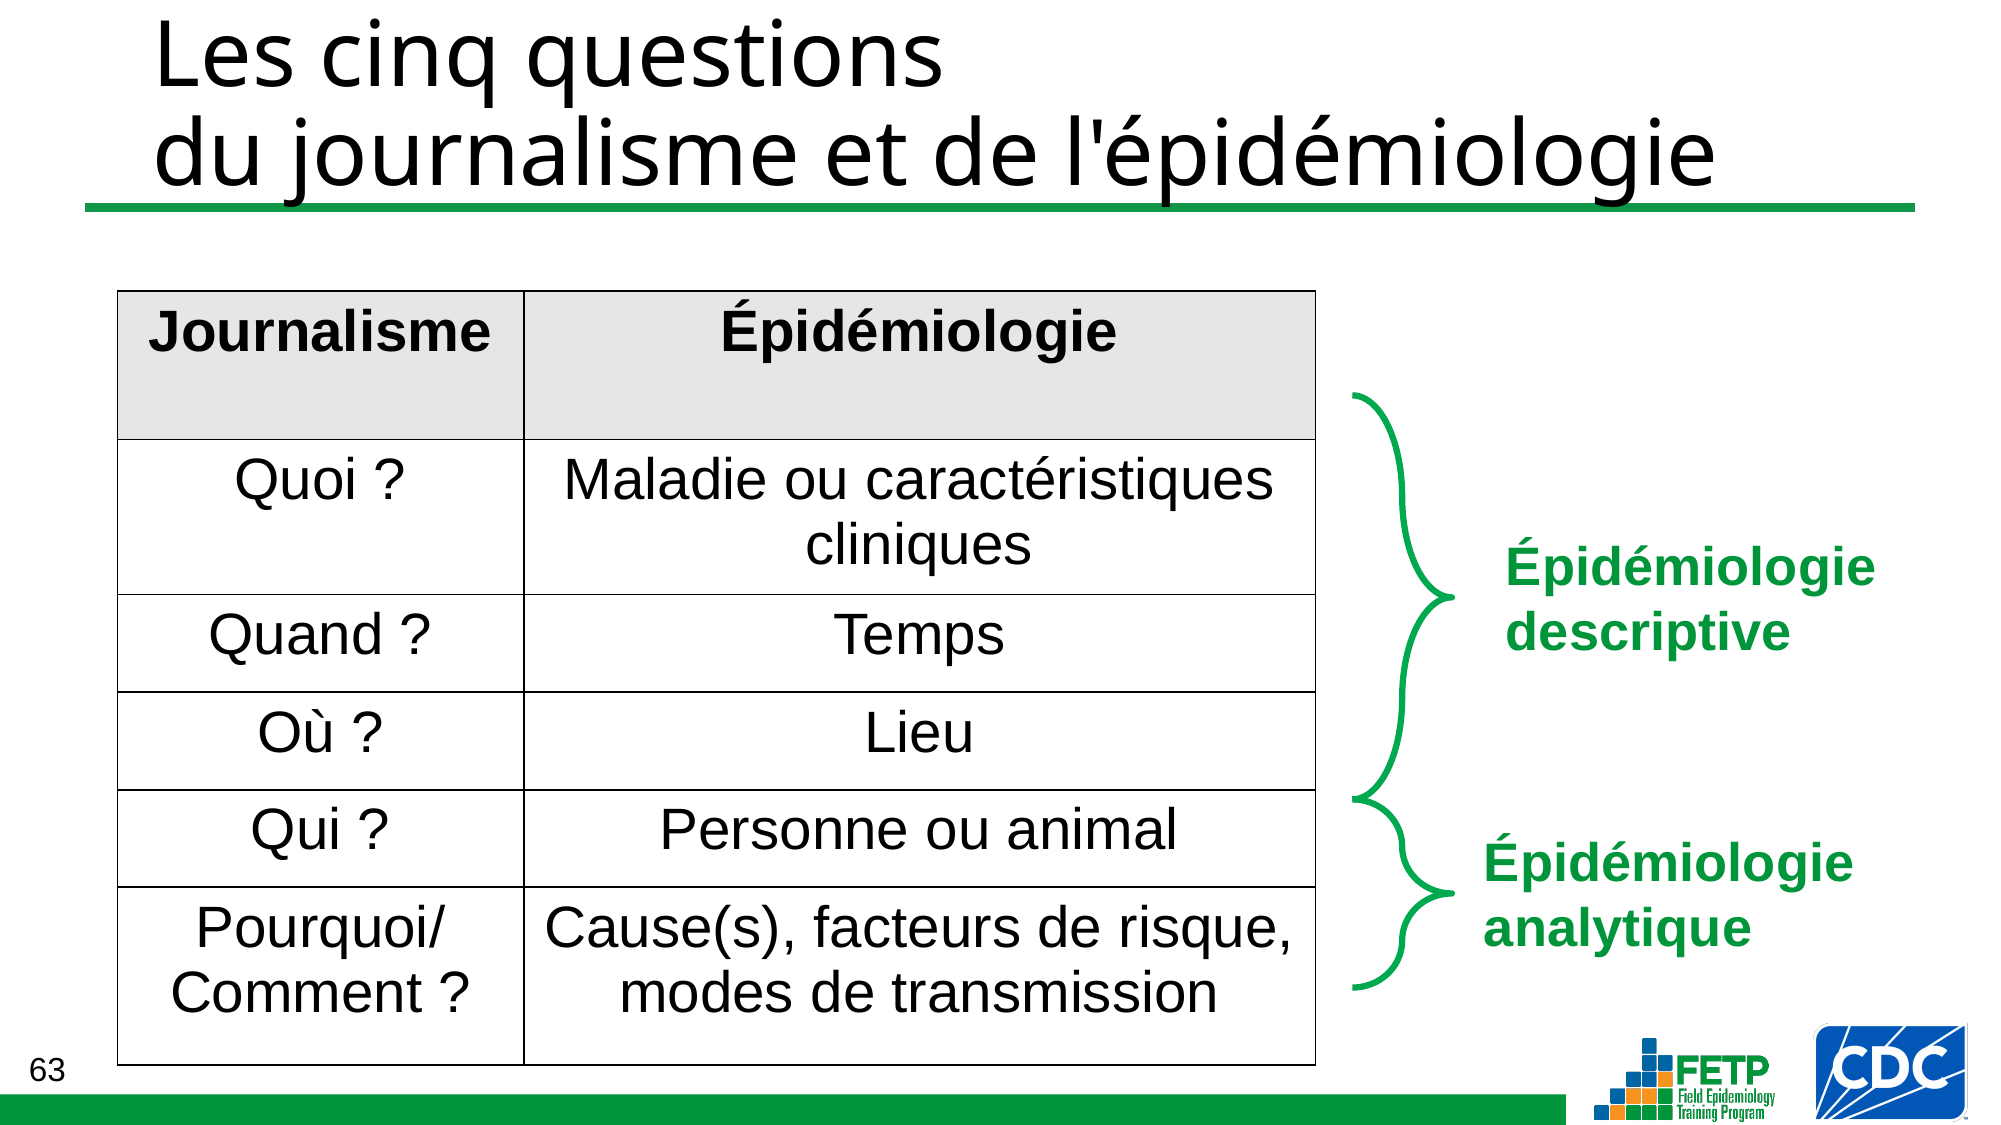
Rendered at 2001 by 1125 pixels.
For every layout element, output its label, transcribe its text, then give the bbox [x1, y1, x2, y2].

table_cell Personne ou animal [525, 791, 1315, 886]
text_box Épidémiologie descriptive [1490, 524, 1893, 669]
table_cell Où ? [118, 693, 523, 789]
table_cell Lieu [525, 693, 1315, 789]
table_header Épidémiologie [525, 292, 1315, 439]
picture [1813, 1023, 1968, 1122]
table_cell Quand ? [118, 595, 523, 691]
table_cell Cause(s), facteurs de risque, modes de transmission [525, 888, 1315, 1064]
table_cell Maladie ou caractéristiques cliniques [525, 440, 1315, 594]
picture [1594, 1038, 1775, 1122]
text_box Les cinq questions du journalisme et de l'épidémiologie [137, 0, 1946, 207]
text_box Épidémiologie analytique [1468, 820, 1871, 1031]
table_cell Qui ? [118, 791, 523, 886]
text_box [1352, 395, 1452, 799]
table_header Journalisme [118, 292, 523, 439]
table_cell Quoi ? [118, 440, 523, 594]
table_cell Temps [525, 595, 1315, 691]
table_cell Pourquoi/ Comment ? [118, 888, 523, 1064]
text_box [1352, 799, 1452, 988]
